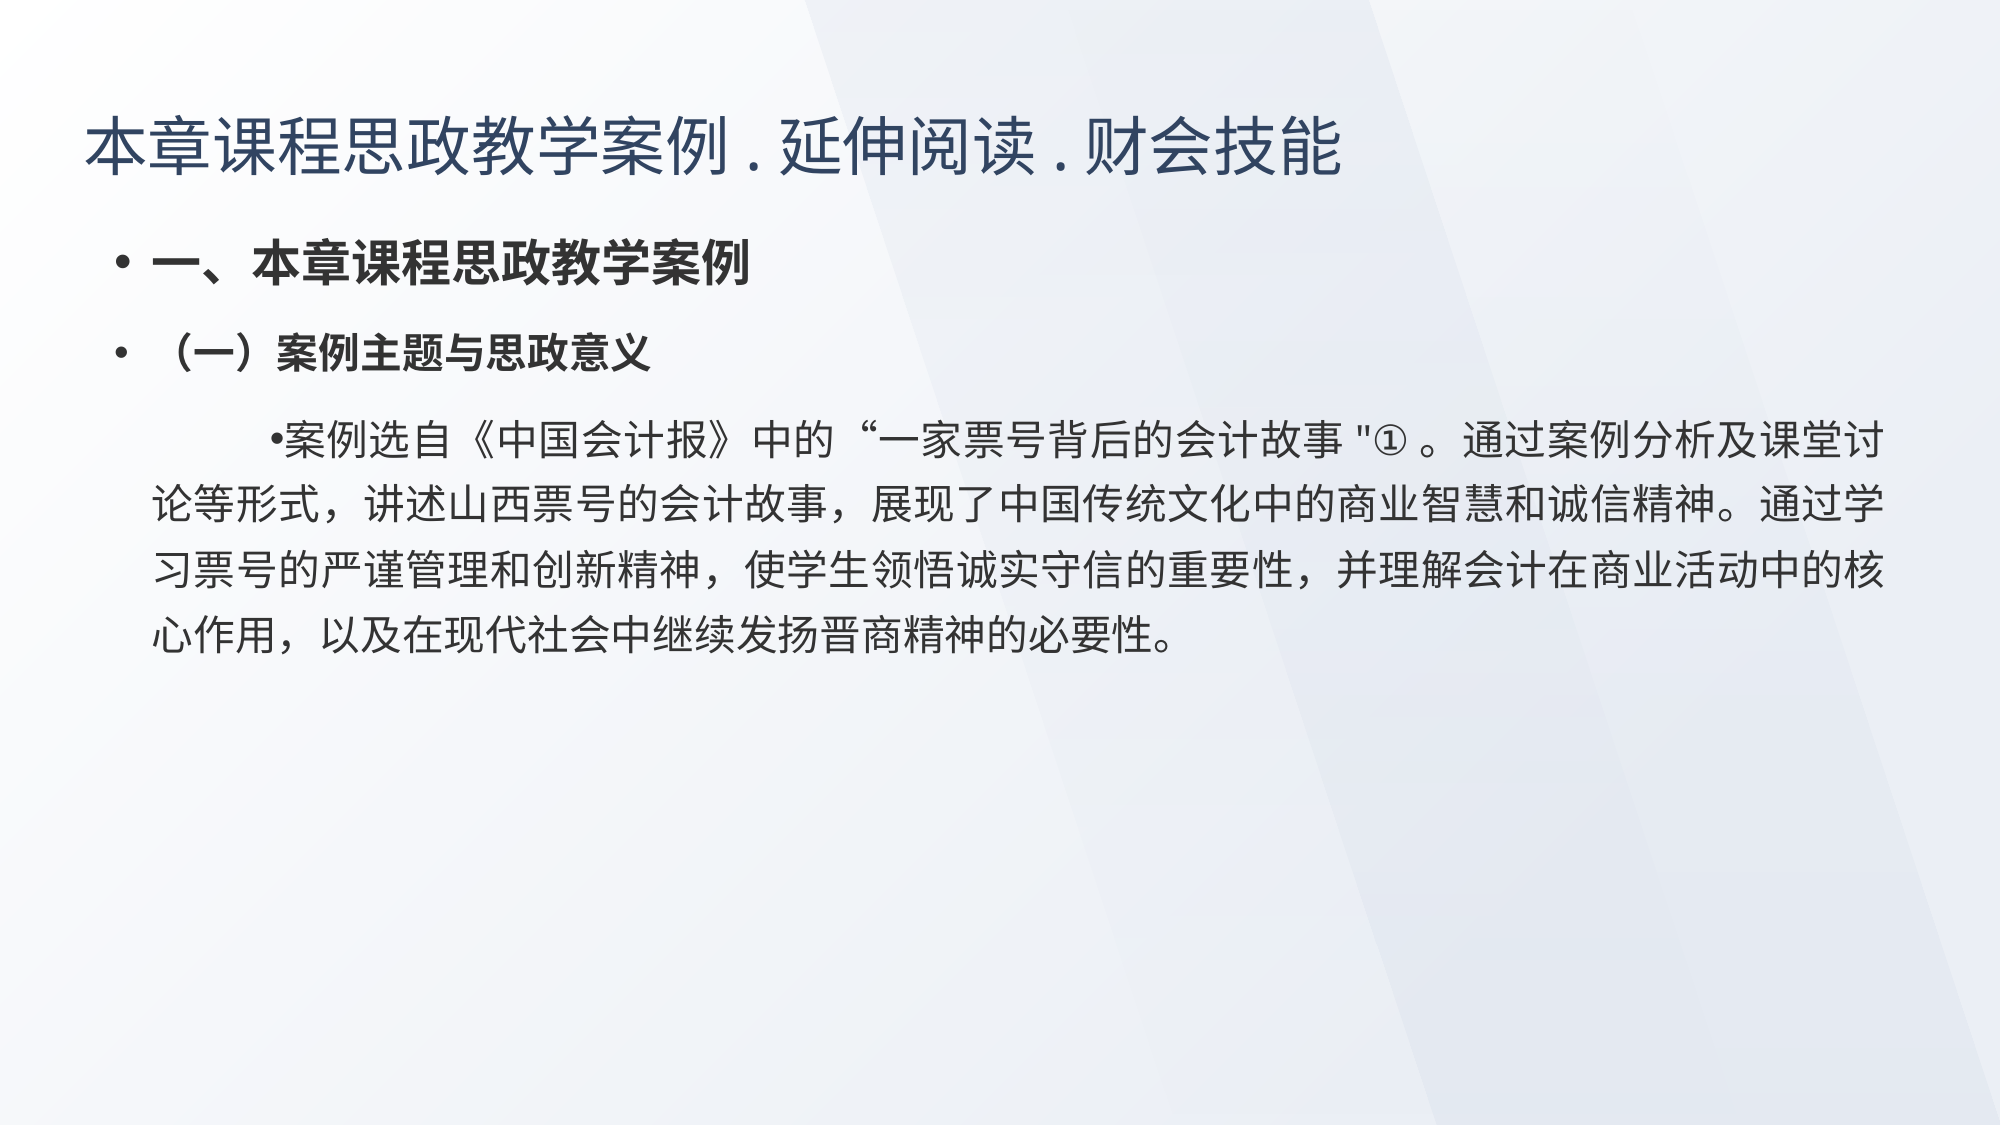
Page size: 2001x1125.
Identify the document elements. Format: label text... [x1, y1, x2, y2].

title 本章课程思政教学案例.延伸阅读.财会技能 [83, 100, 1361, 184]
list 一、本章课程思政教学案例 （一）案例主题与思政意义 案例选自《中国会计报》中的“一家票号背后的会计故事"①。通过案例分析及课堂讨论等形式，讲述山西票号的会计故事，展现了中国传统文化中的商业智慧和诚信精神。通过学习票号的严谨管理和创新精神，使学生领悟诚实守信的重要性，并理解会计在商业活动中的核心作用，以及在现代社会中继续发扬晋商精神的必要性。 [114, 213, 1886, 1013]
